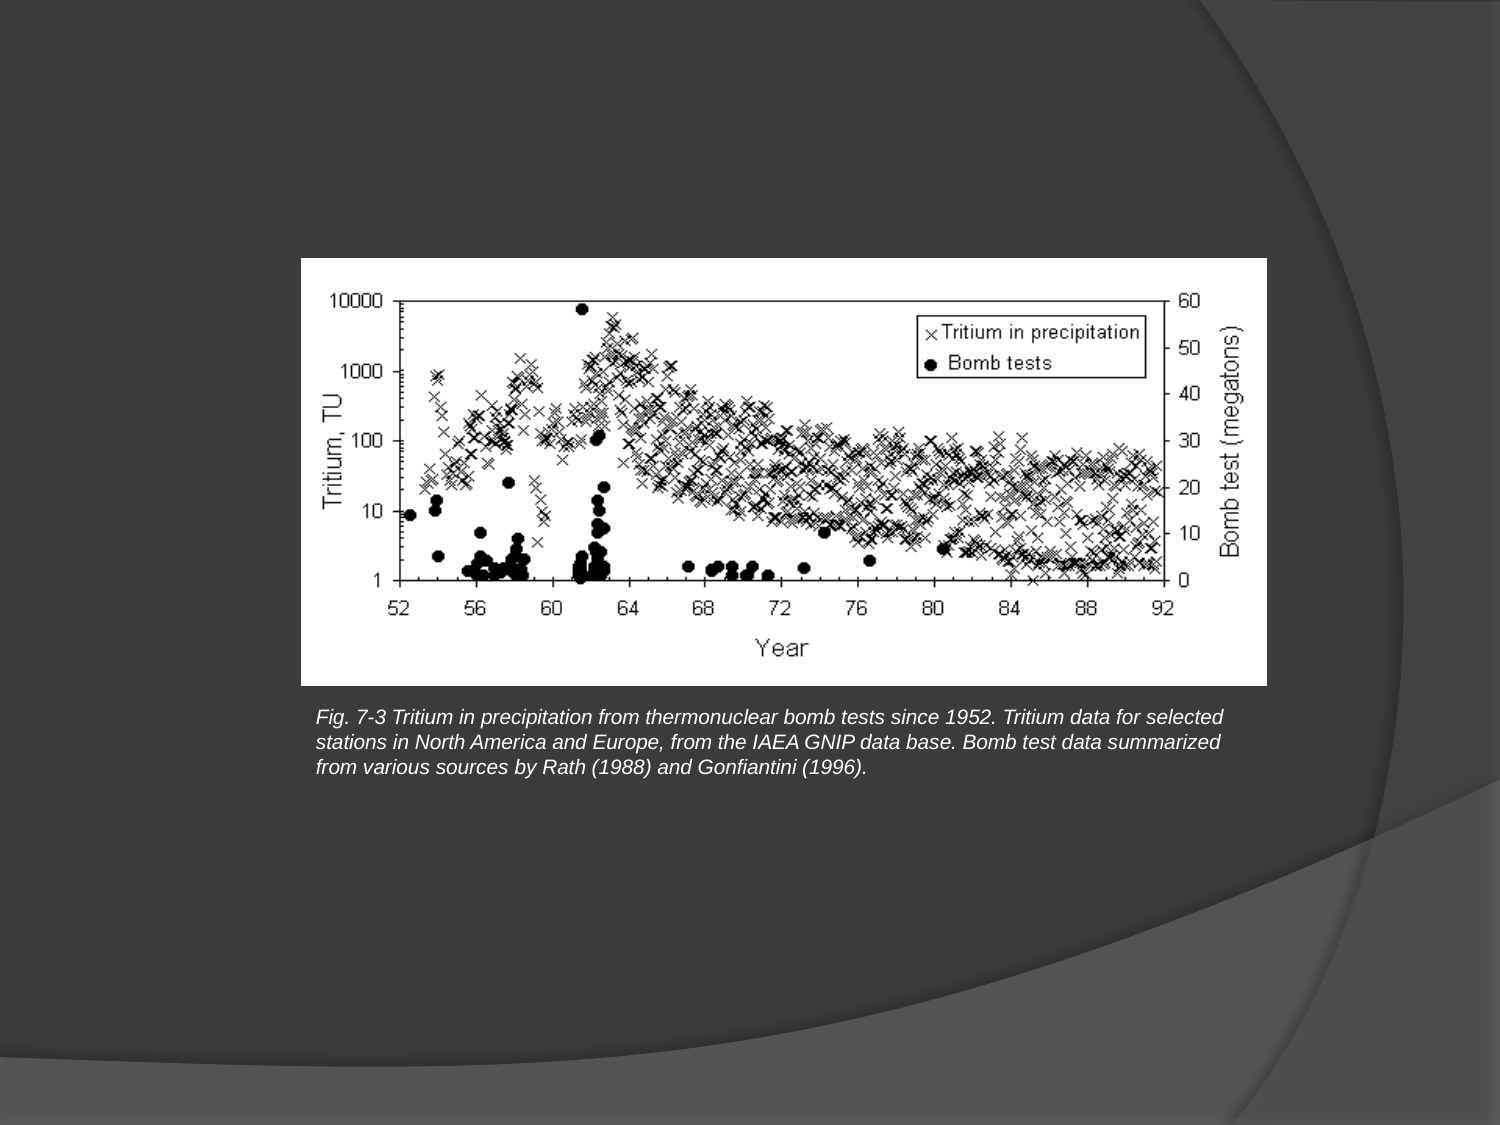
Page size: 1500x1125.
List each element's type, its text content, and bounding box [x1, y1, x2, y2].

picture [300, 258, 1267, 686]
text_box Fig. 7-3 Tritium in precipitation from thermonuclear bomb tests since 1952. Tritium data for selected stations in North America and Europe, from the IAEA GNIP data base. Bomb test data summarized from various sources by Rath (1988) and Gonfiantini (1996). [301, 698, 1267, 786]
